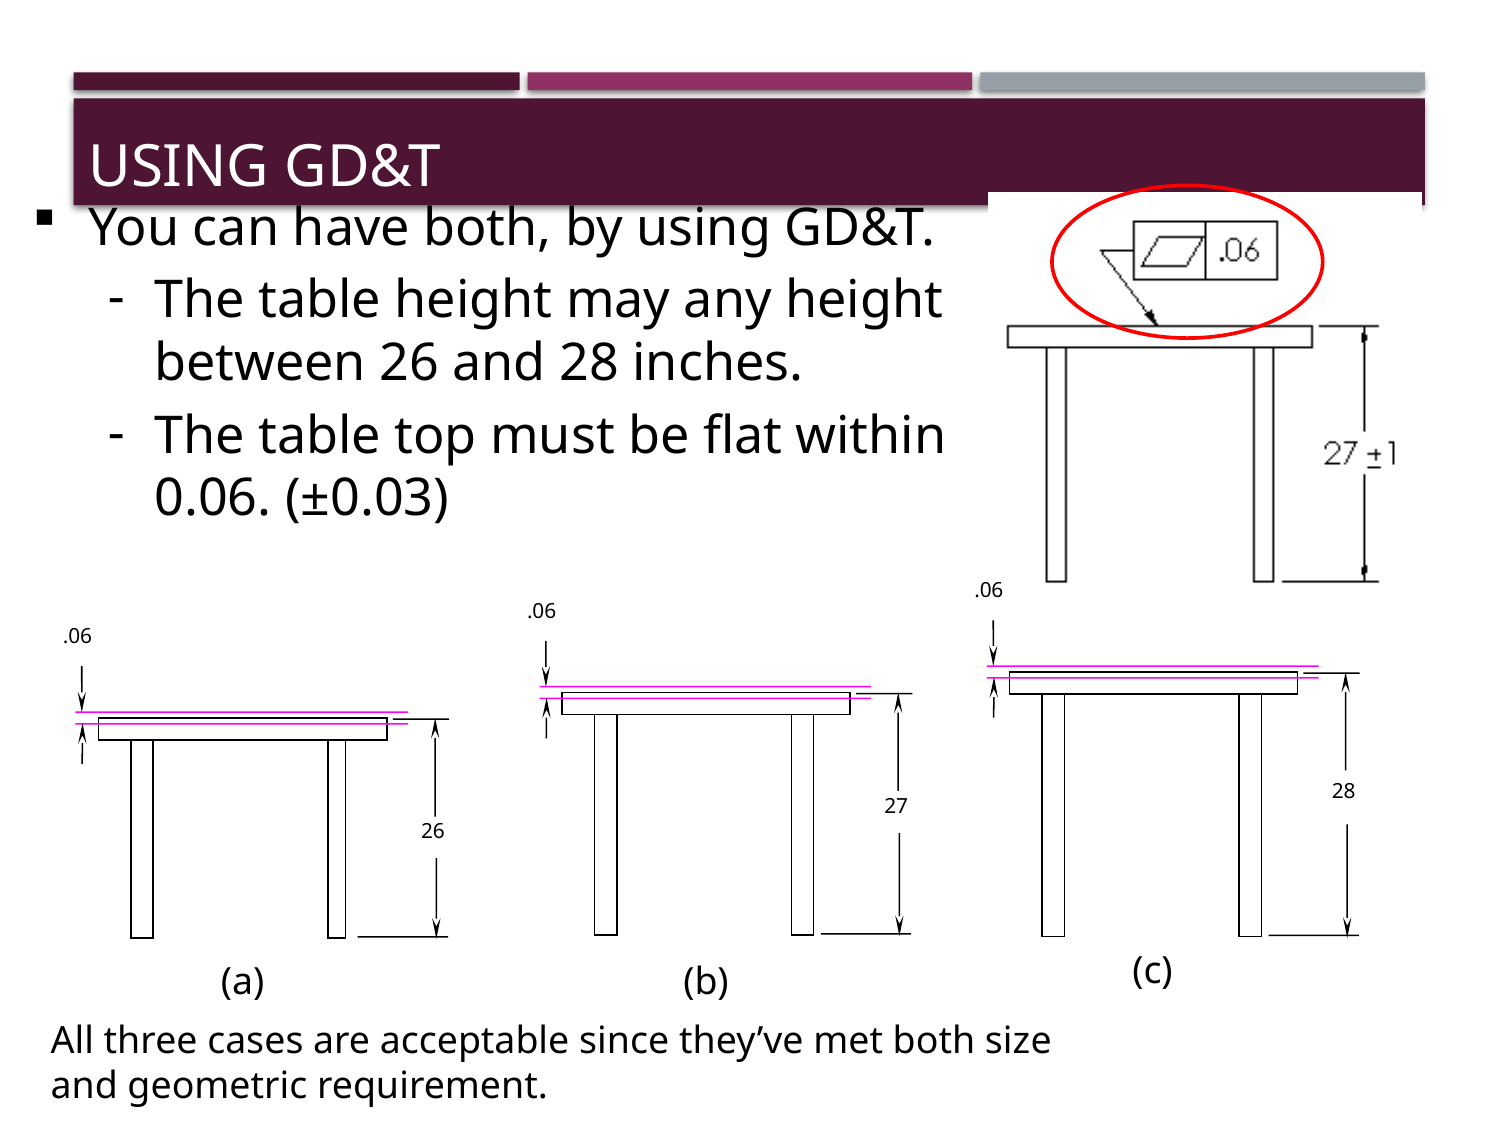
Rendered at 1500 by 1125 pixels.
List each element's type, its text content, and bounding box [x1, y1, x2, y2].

picture [987, 192, 1422, 617]
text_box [60, 620, 464, 940]
title Using GD&T [73, 98, 1425, 193]
text_box (a) [205, 950, 280, 1008]
text_box [1132, 183, 1242, 190]
text_box You can have both, by using GD&T. The table height may any height between 26 and 28 inches. The table top must be flat within 0.06. (±0.03) [17, 185, 998, 646]
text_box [524, 595, 927, 937]
text_box (b) [668, 949, 744, 1008]
text_box All three cases are acceptable since they’ve met both size and geometric requirement. [35, 1008, 1089, 1114]
text_box (c) [1117, 947, 1188, 999]
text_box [972, 574, 1375, 939]
